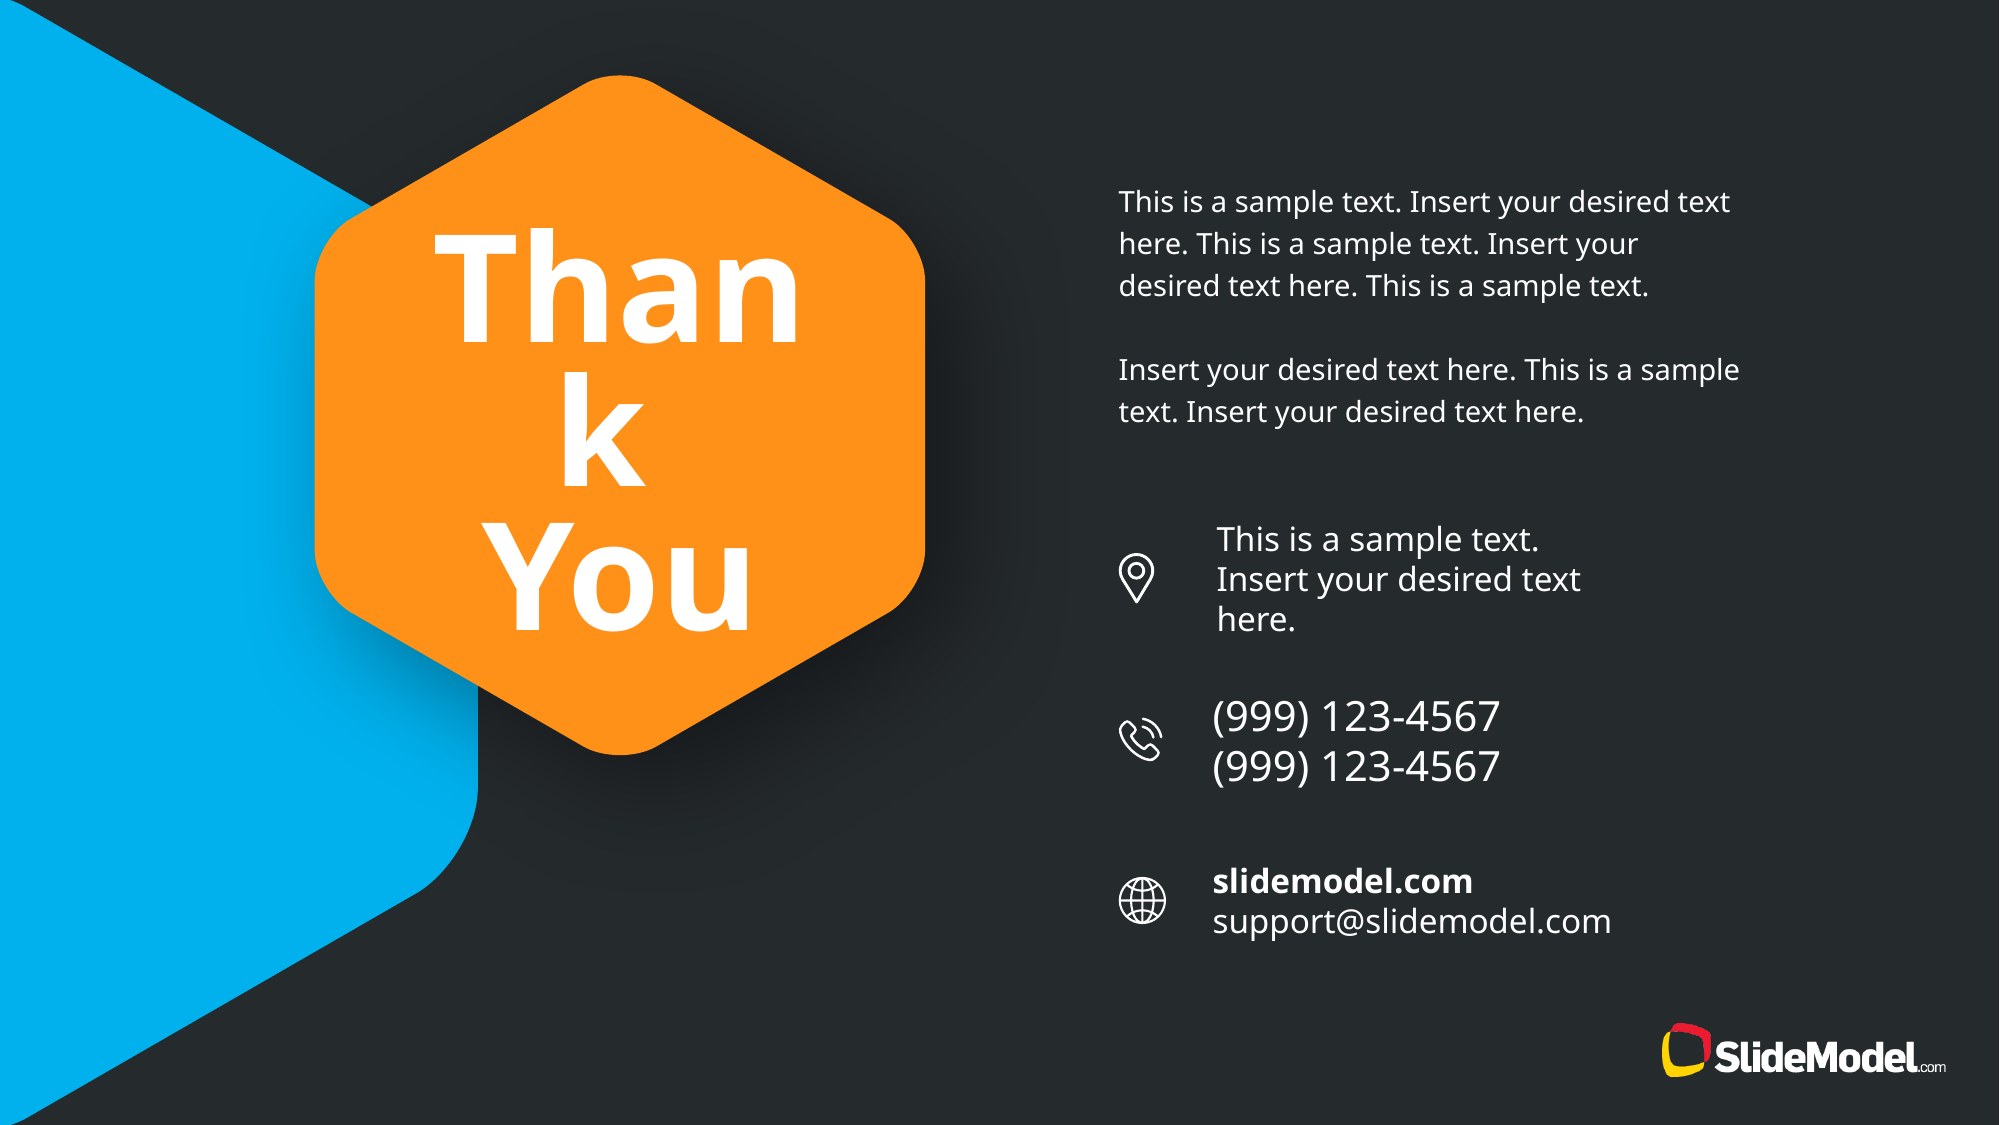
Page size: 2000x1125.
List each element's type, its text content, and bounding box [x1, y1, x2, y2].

text_box Thank You [387, 308, 852, 579]
picture [1660, 1022, 1946, 1078]
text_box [1118, 176, 1745, 949]
